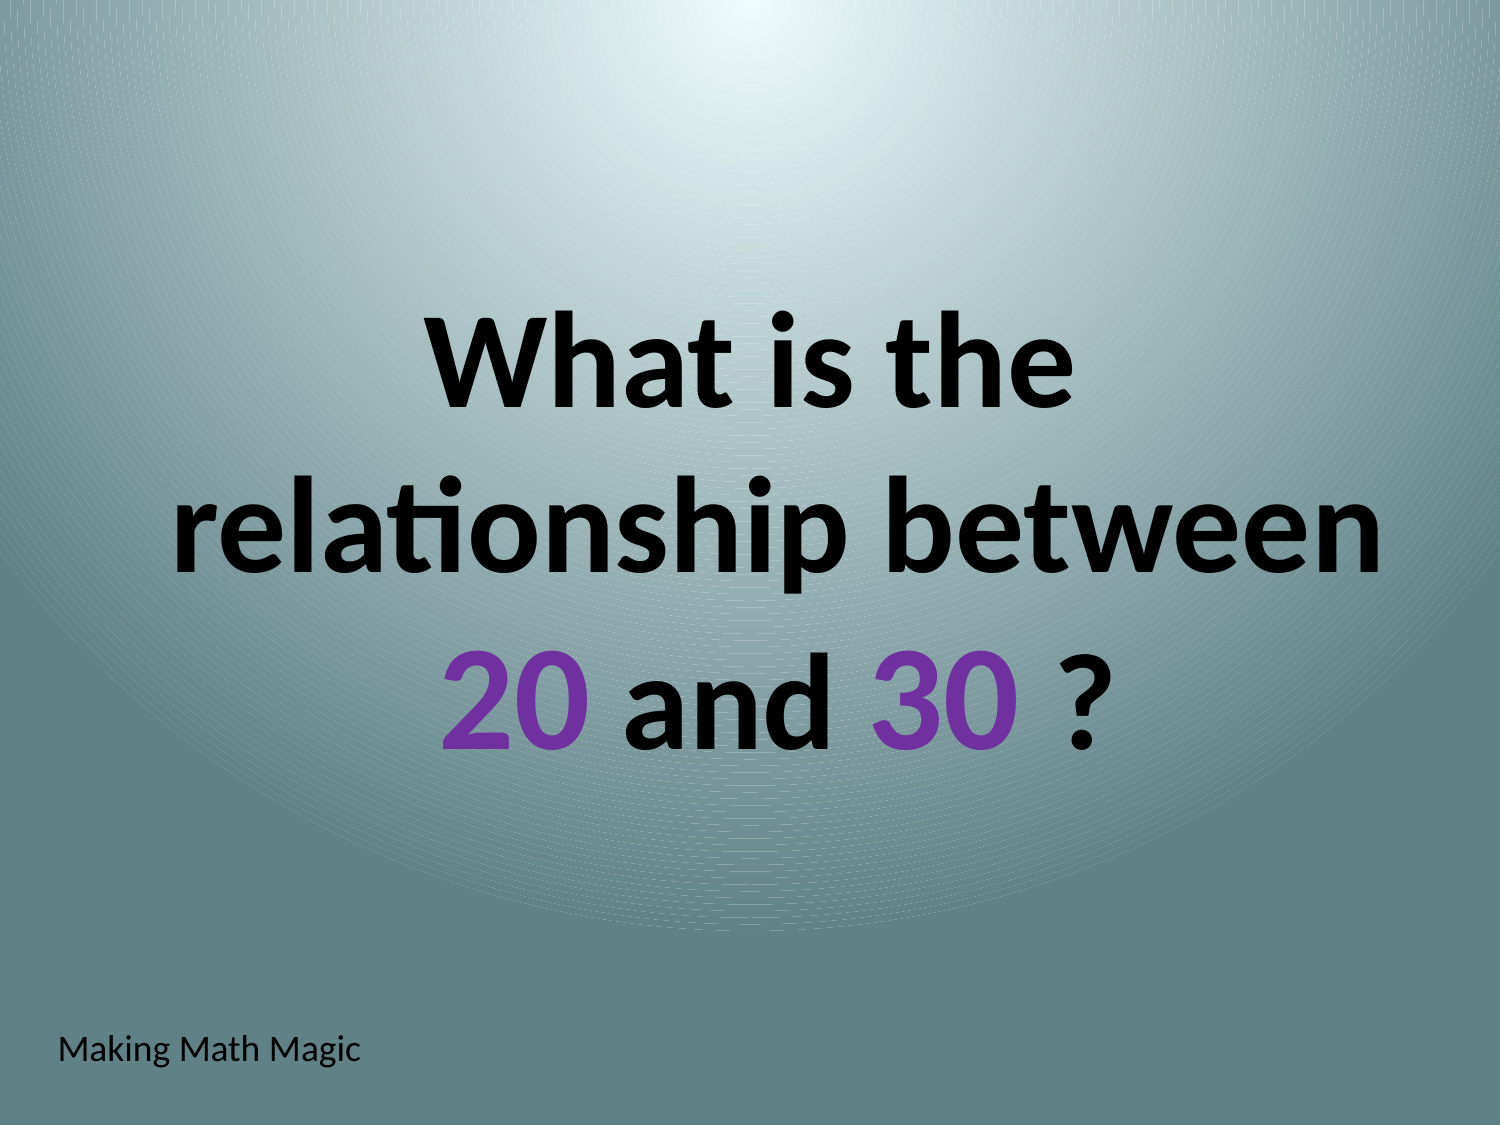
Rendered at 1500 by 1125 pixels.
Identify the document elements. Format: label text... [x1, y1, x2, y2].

list What is the relationship between 20 and 30 ? [74, 262, 1426, 1006]
text_box Making Math Magic [42, 1016, 531, 1077]
